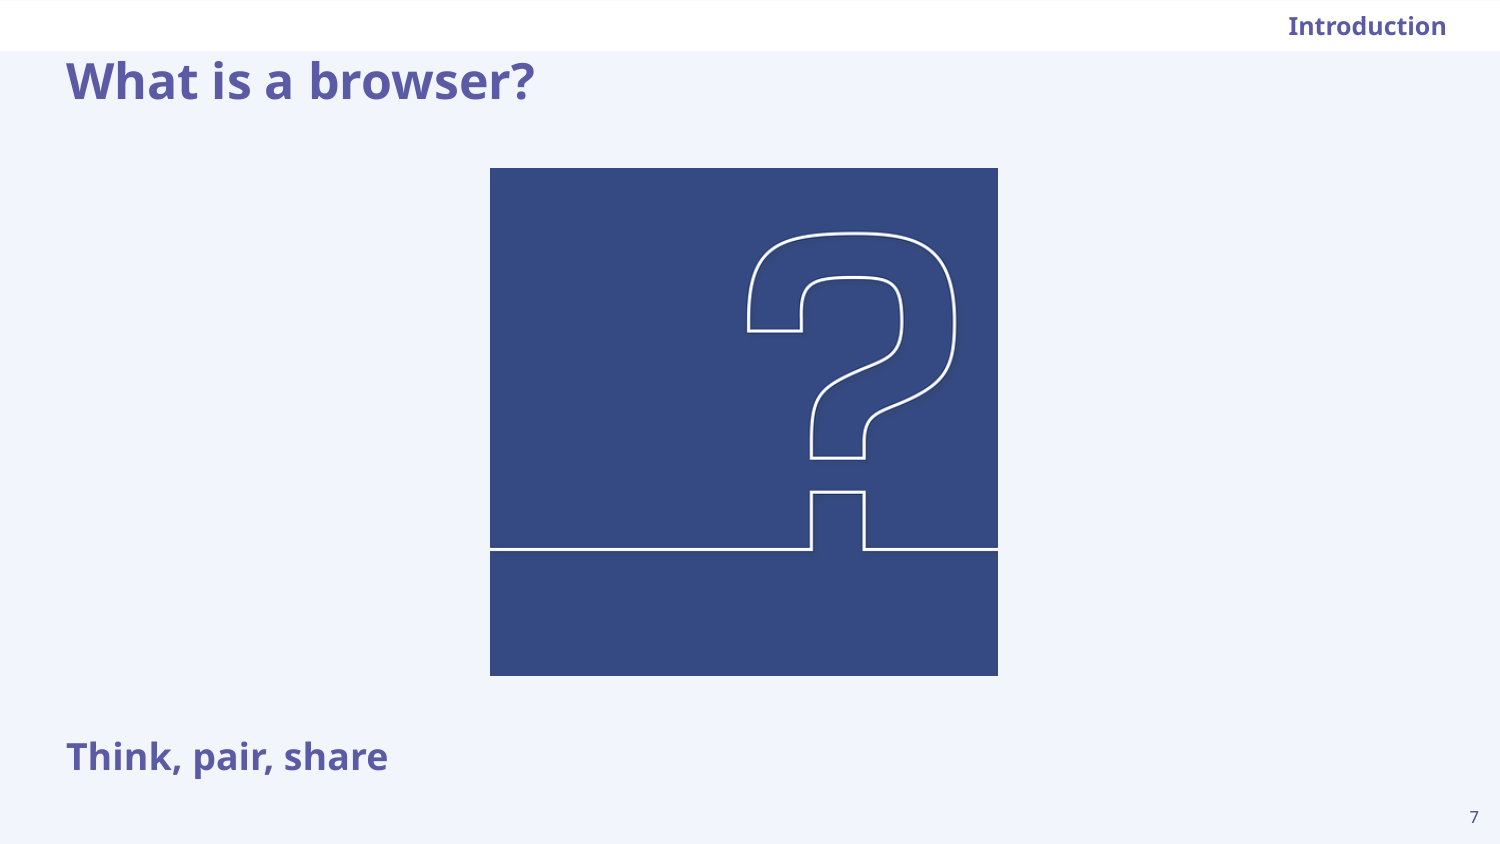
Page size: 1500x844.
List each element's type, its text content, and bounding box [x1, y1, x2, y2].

picture [490, 168, 999, 676]
title What is a browser? [51, 52, 1449, 167]
text_box Think, pair, share [51, 711, 1438, 792]
slide_number ‹#› [1448, 792, 1500, 844]
subtitle Introduction [862, 0, 1448, 52]
